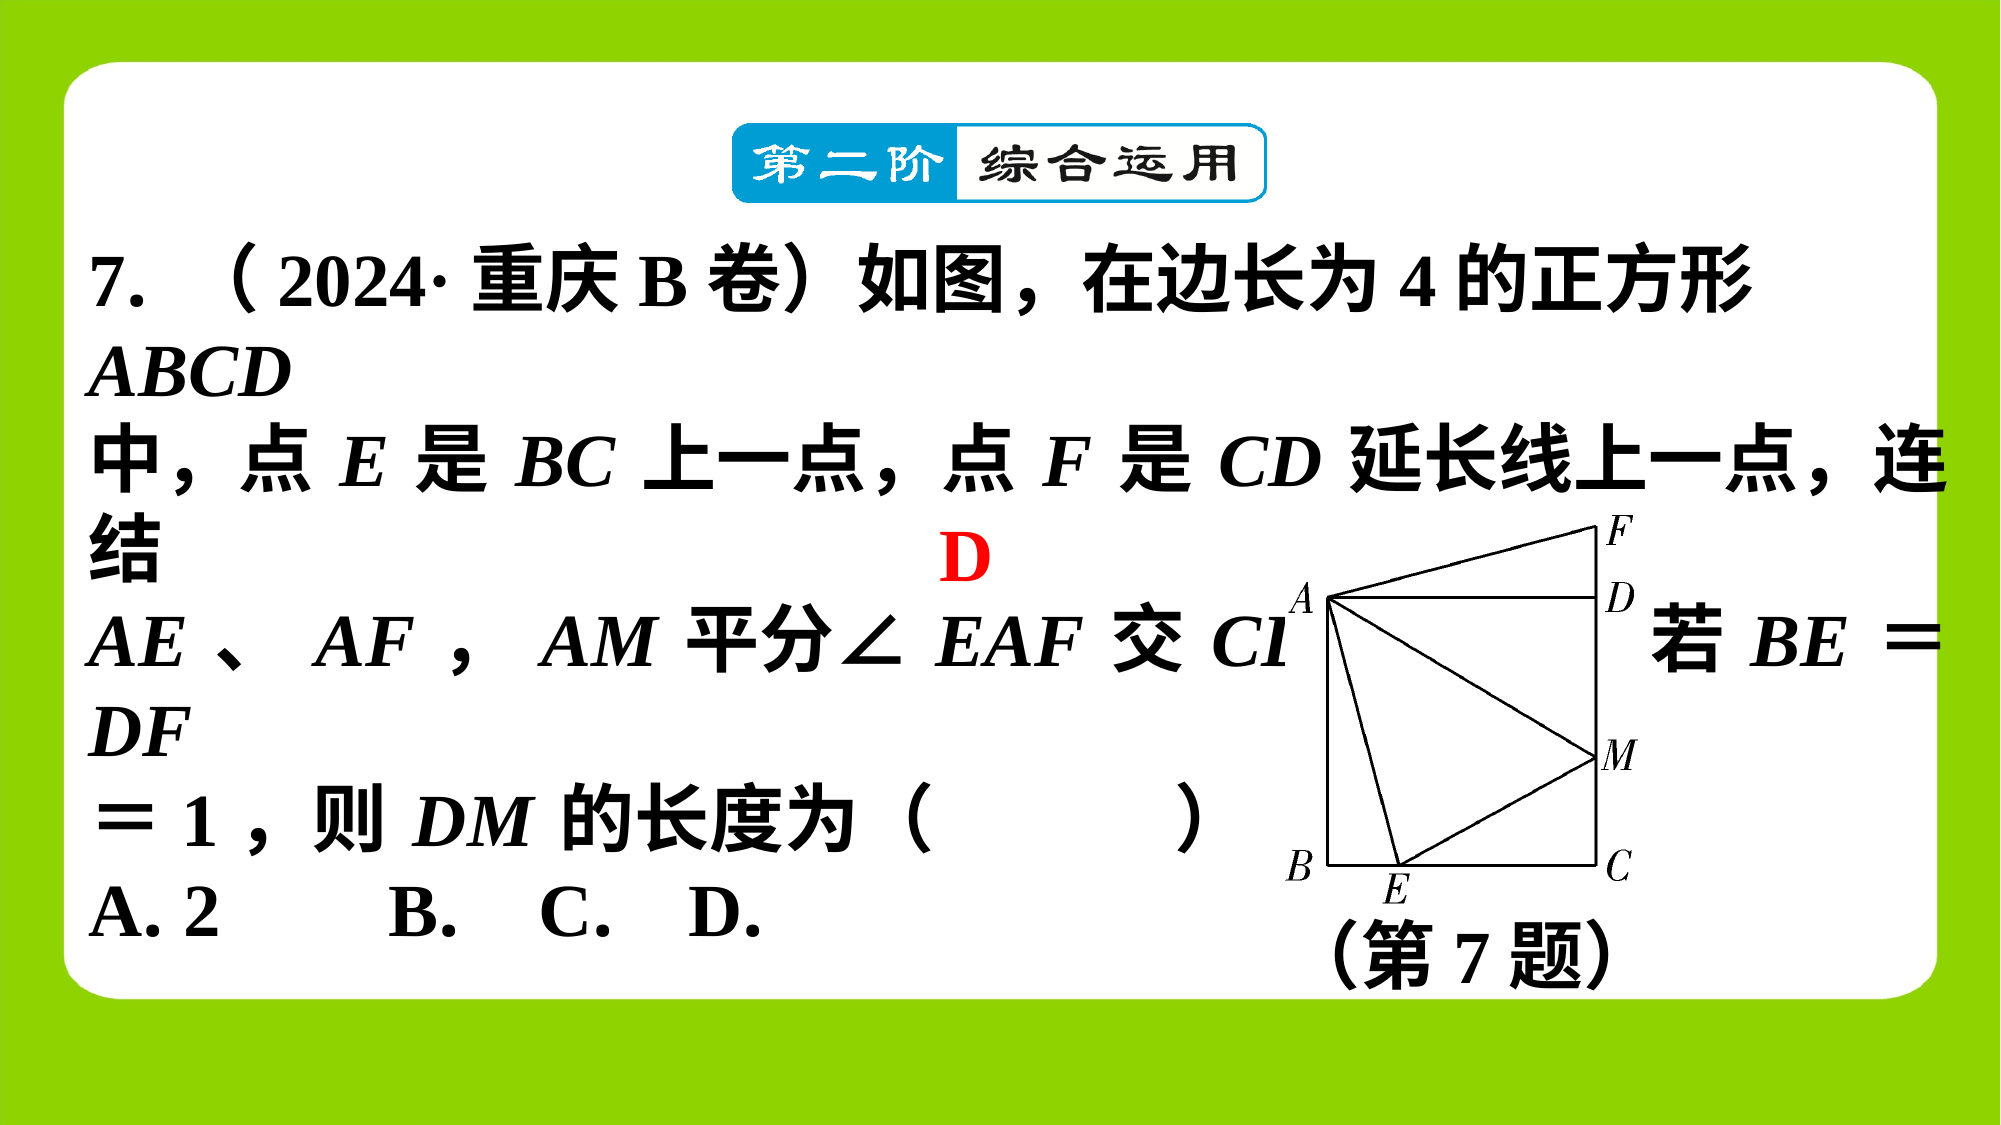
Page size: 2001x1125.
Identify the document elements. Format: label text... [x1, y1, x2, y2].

text_box D [925, 494, 1009, 609]
picture [0, 0, 2001, 1125]
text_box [1285, 515, 1756, 984]
